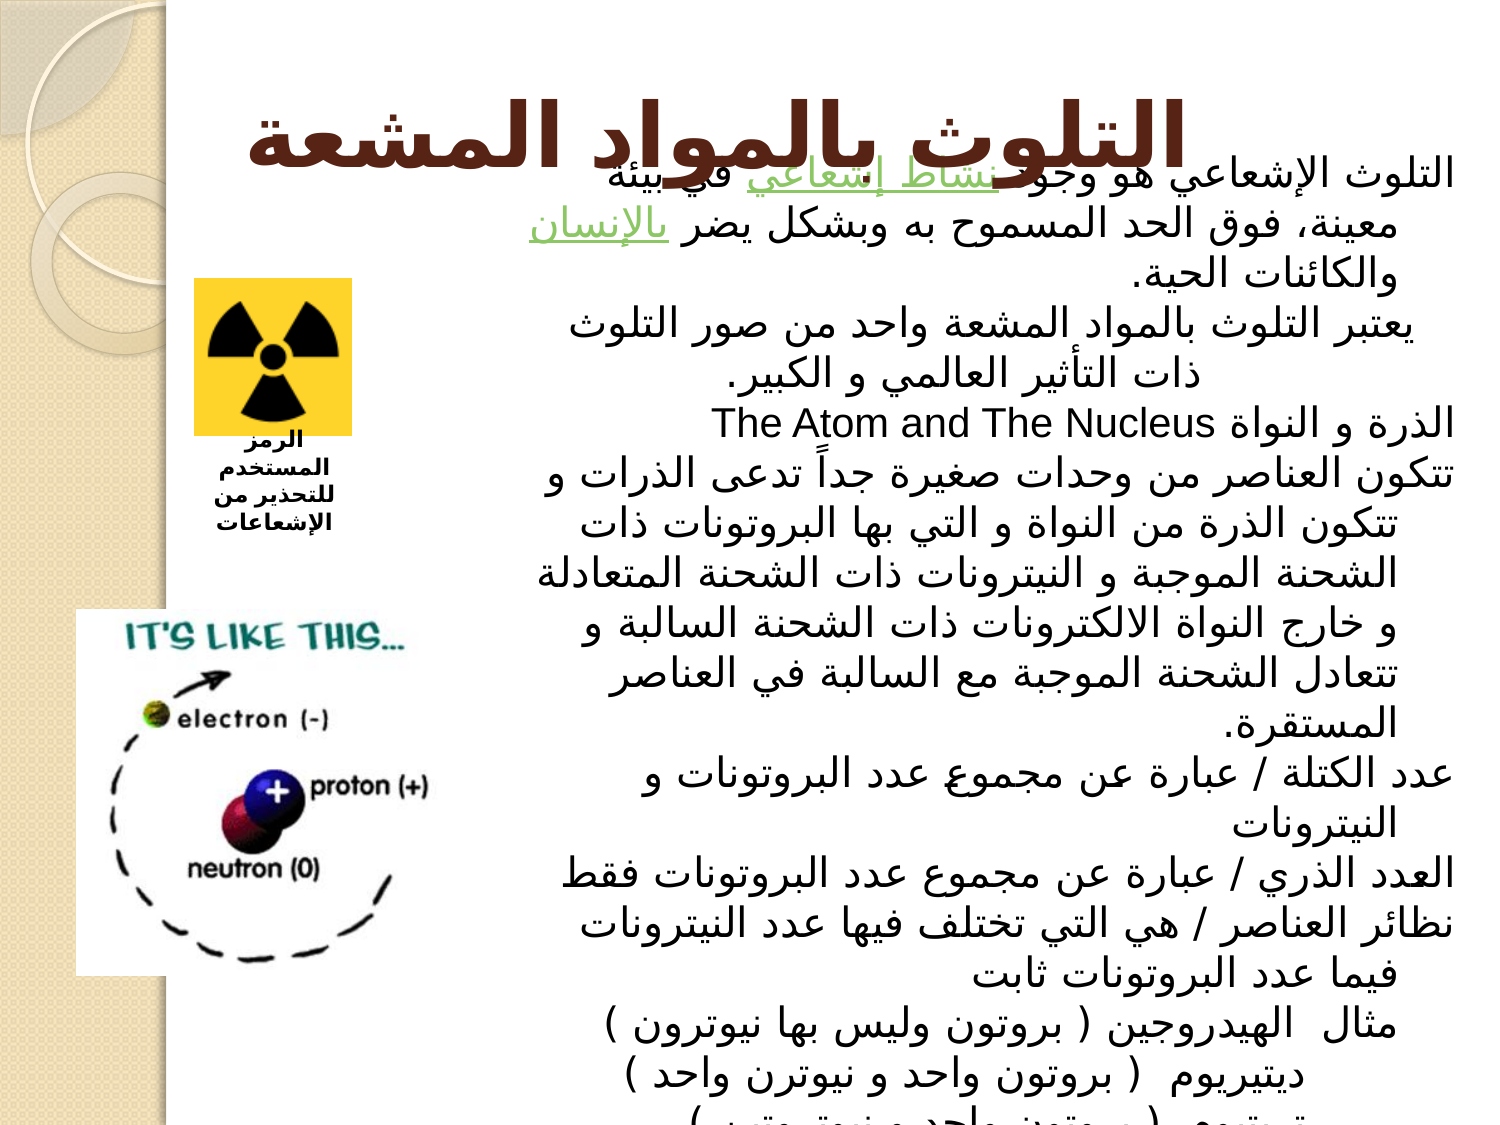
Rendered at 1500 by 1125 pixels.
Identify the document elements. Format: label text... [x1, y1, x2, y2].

text_box الرمز المستخدم للتحذير من الإشعاعات [171, 417, 378, 543]
picture [76, 609, 445, 977]
title التلوث بالمواد المشعة [230, 42, 1262, 220]
picture [194, 278, 352, 436]
text_box التلوث الإشعاعي هو وجود نشاط إشعاعي في بيئة معينة، فوق الحد المسموح به وبشكل يضر بالإنسان والكائنات الحية. يعتبر التلوث بالمواد المشعة واحد من صور التلوث ذات التأثير العالمي و الكبير. الذرة و النواة The Atom and The Nucleus تتكون العناصر من وحدات صغيرة جداً تدعى الذرات و تتكون الذرة من النواة و التي بها البروتونات ذات الشحنة الموجبة و النيترونات ذات الشحنة المتعادلة و خارج النواة الالكترونات ذات الشحنة السالبة و تتعادل الشحنة الموجبة مع السالبة في العناصر المستقرة. عدد الكتلة / عبارة عن مجموع عدد البروتونات و النيترونات العدد الذري / عبارة عن مجموع عدد البروتونات فقط نظائر العناصر / هي التي تختلف فيها عدد النيترونات فيما عدد البروتونات ثابت مثال الهيدروجين ( بروتون وليس بها نيوترون ) ديتيريوم ( بروتون واحد و نيوترن واحد ) تريتيوم ( بروتون واحد و نيوتروتين ) [513, 138, 1471, 1125]
